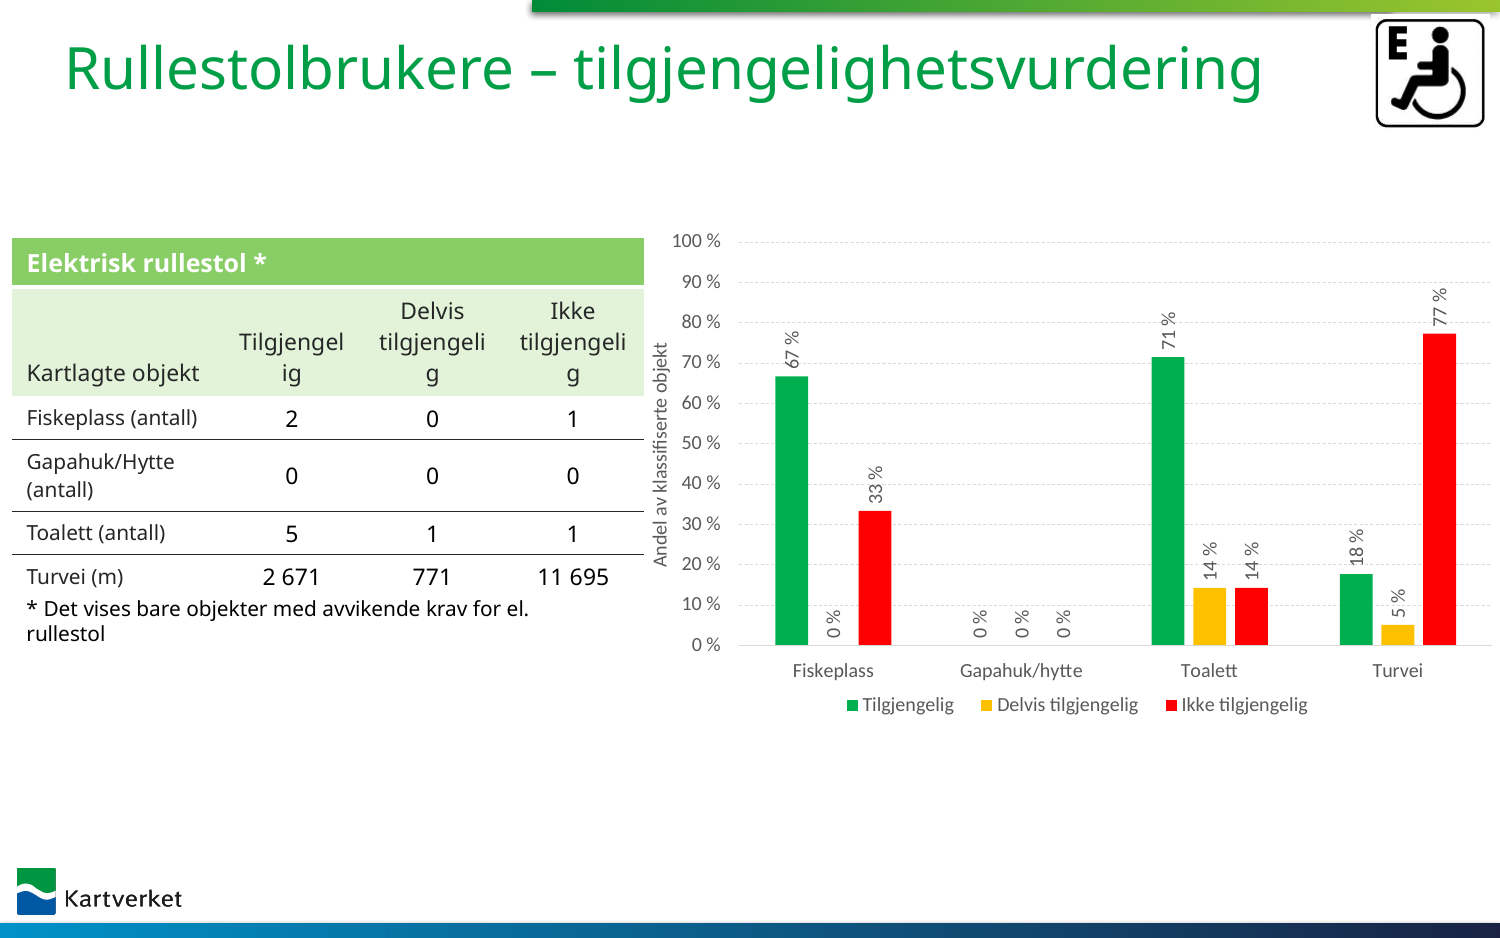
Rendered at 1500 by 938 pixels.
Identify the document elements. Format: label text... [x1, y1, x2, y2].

table_header Elektrisk rullestol * [12, 238, 638, 285]
table_cell Delvis tilgjengelig [362, 289, 503, 396]
table_cell 0 [503, 440, 638, 511]
table_cell Gapahuk/Hytte (antall) [12, 440, 222, 511]
table_cell 1 [503, 512, 638, 554]
table_cell 0 [362, 440, 503, 511]
table_cell Tilgjengelig [222, 289, 362, 396]
text_box Rullestolbrukere – tilgjengelighetsvurdering [49, 12, 1372, 109]
table_cell 1 [503, 396, 638, 439]
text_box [1371, 13, 1491, 133]
table_cell 2 671 [222, 555, 362, 588]
table_cell Turvei (m) [12, 555, 222, 588]
table_cell Kartlagte objekt [12, 289, 222, 396]
table_cell 0 [222, 440, 362, 511]
table_cell 771 [362, 555, 503, 588]
table_cell Ikke tilgjengelig [503, 289, 638, 396]
table_cell 5 [222, 512, 362, 554]
table_cell 1 [362, 512, 503, 554]
table_cell 2 [222, 396, 362, 439]
table_cell 0 [362, 396, 503, 439]
text_box * Det vises bare objekter med avvikende krav for el. rullestol [11, 588, 597, 653]
picture [643, 218, 1500, 728]
table_cell Fiskeplass (antall) [12, 396, 222, 439]
table_cell Toalett (antall) [12, 512, 222, 554]
table_cell 11 695 [503, 555, 638, 598]
